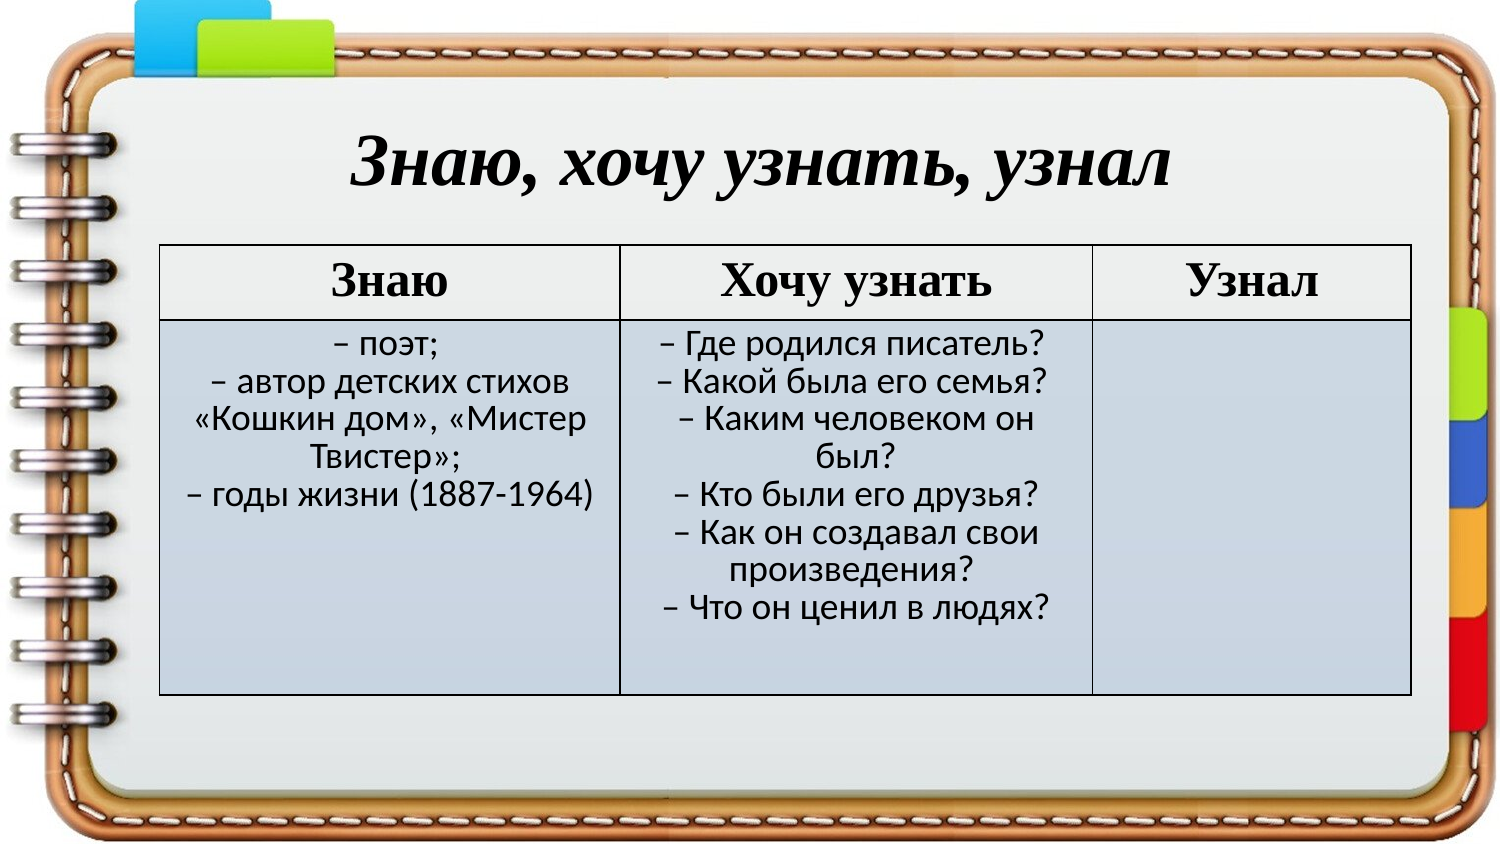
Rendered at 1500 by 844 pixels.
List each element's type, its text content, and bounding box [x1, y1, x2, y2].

picture [0, 0, 1500, 844]
table_header Узнал [1093, 246, 1410, 319]
table_header Хочу узнать [621, 246, 1092, 319]
table_cell – поэт; – автор детских стихов «Кошкин дом», «Мистер Твистер»; – годы жизни (1887-1964) [160, 321, 619, 694]
text_box Знаю, хочу узнать, узнал [336, 102, 1294, 208]
table_cell [1093, 321, 1410, 694]
table_cell – Где родился писатель? – Какой была его семья? – Каким человеком он был? – Кто были его друзья? – Как он создавал свои произведения? – Что он ценил в людях? [621, 321, 1092, 694]
table_header Знаю [160, 246, 619, 319]
